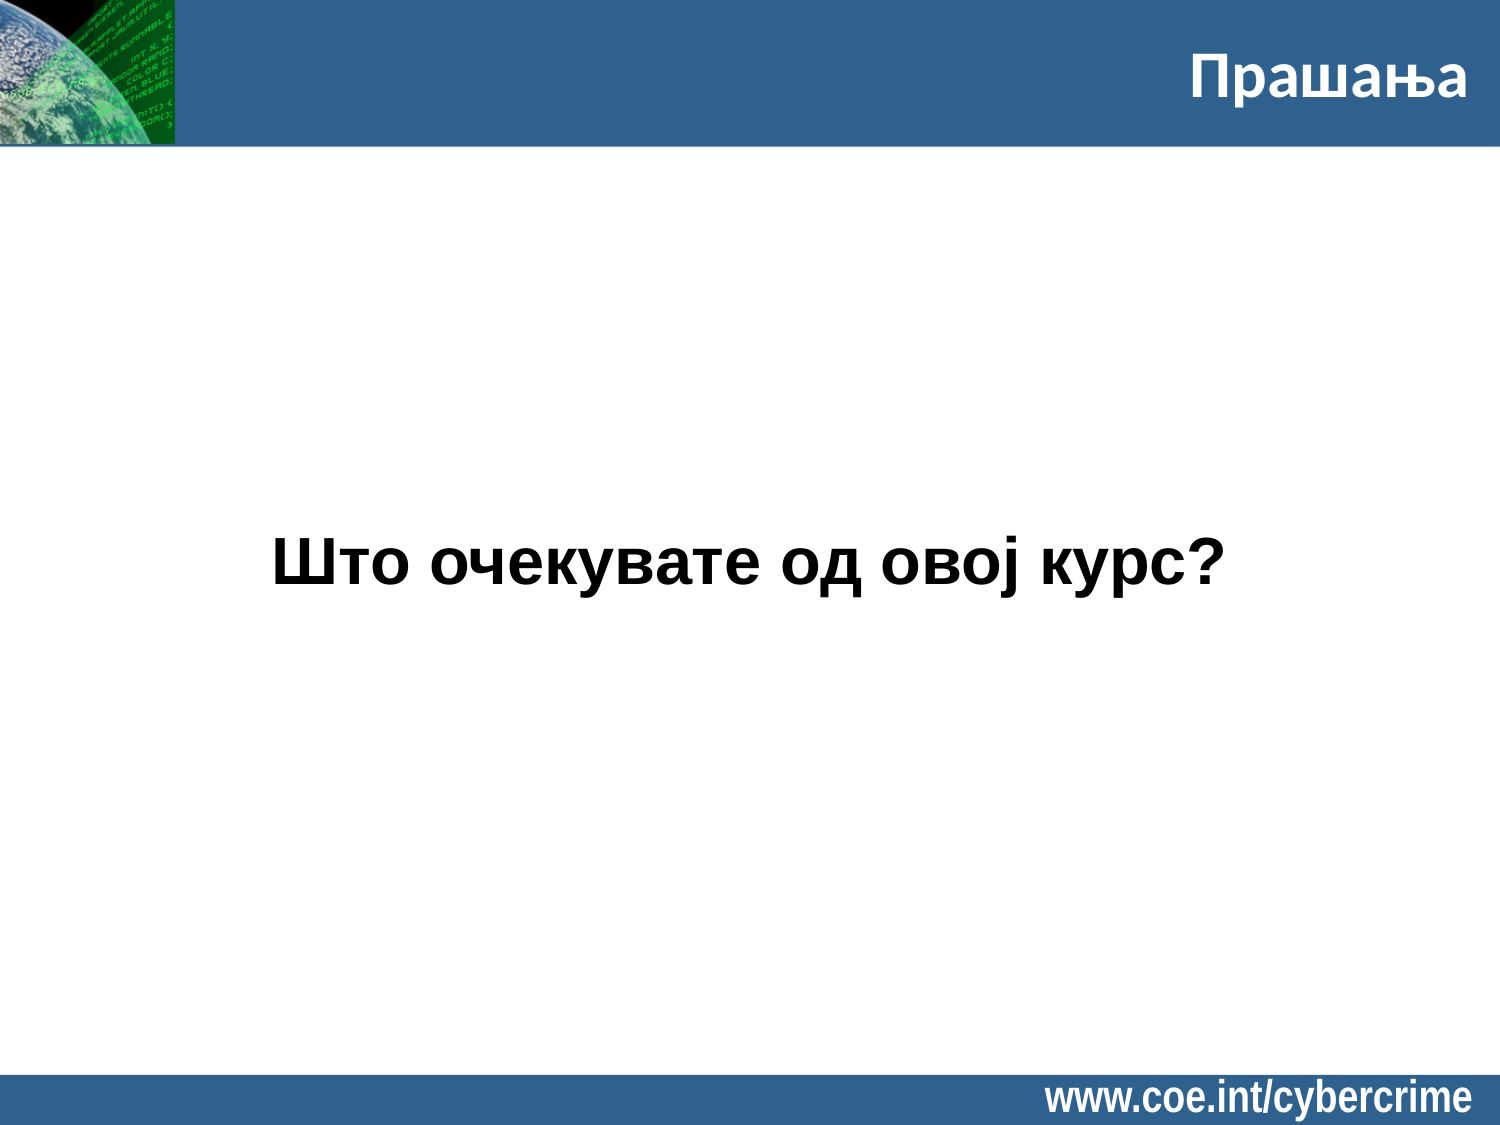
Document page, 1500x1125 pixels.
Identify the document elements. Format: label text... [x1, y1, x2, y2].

text_box Што очекувате од овој курс? [50, 525, 1450, 605]
text_box [0, 1073, 1030, 1125]
text_box www.coe.int/cybercrime [1030, 1059, 1500, 1125]
picture [0, 0, 175, 144]
text_box Прашања [177, 0, 1500, 149]
